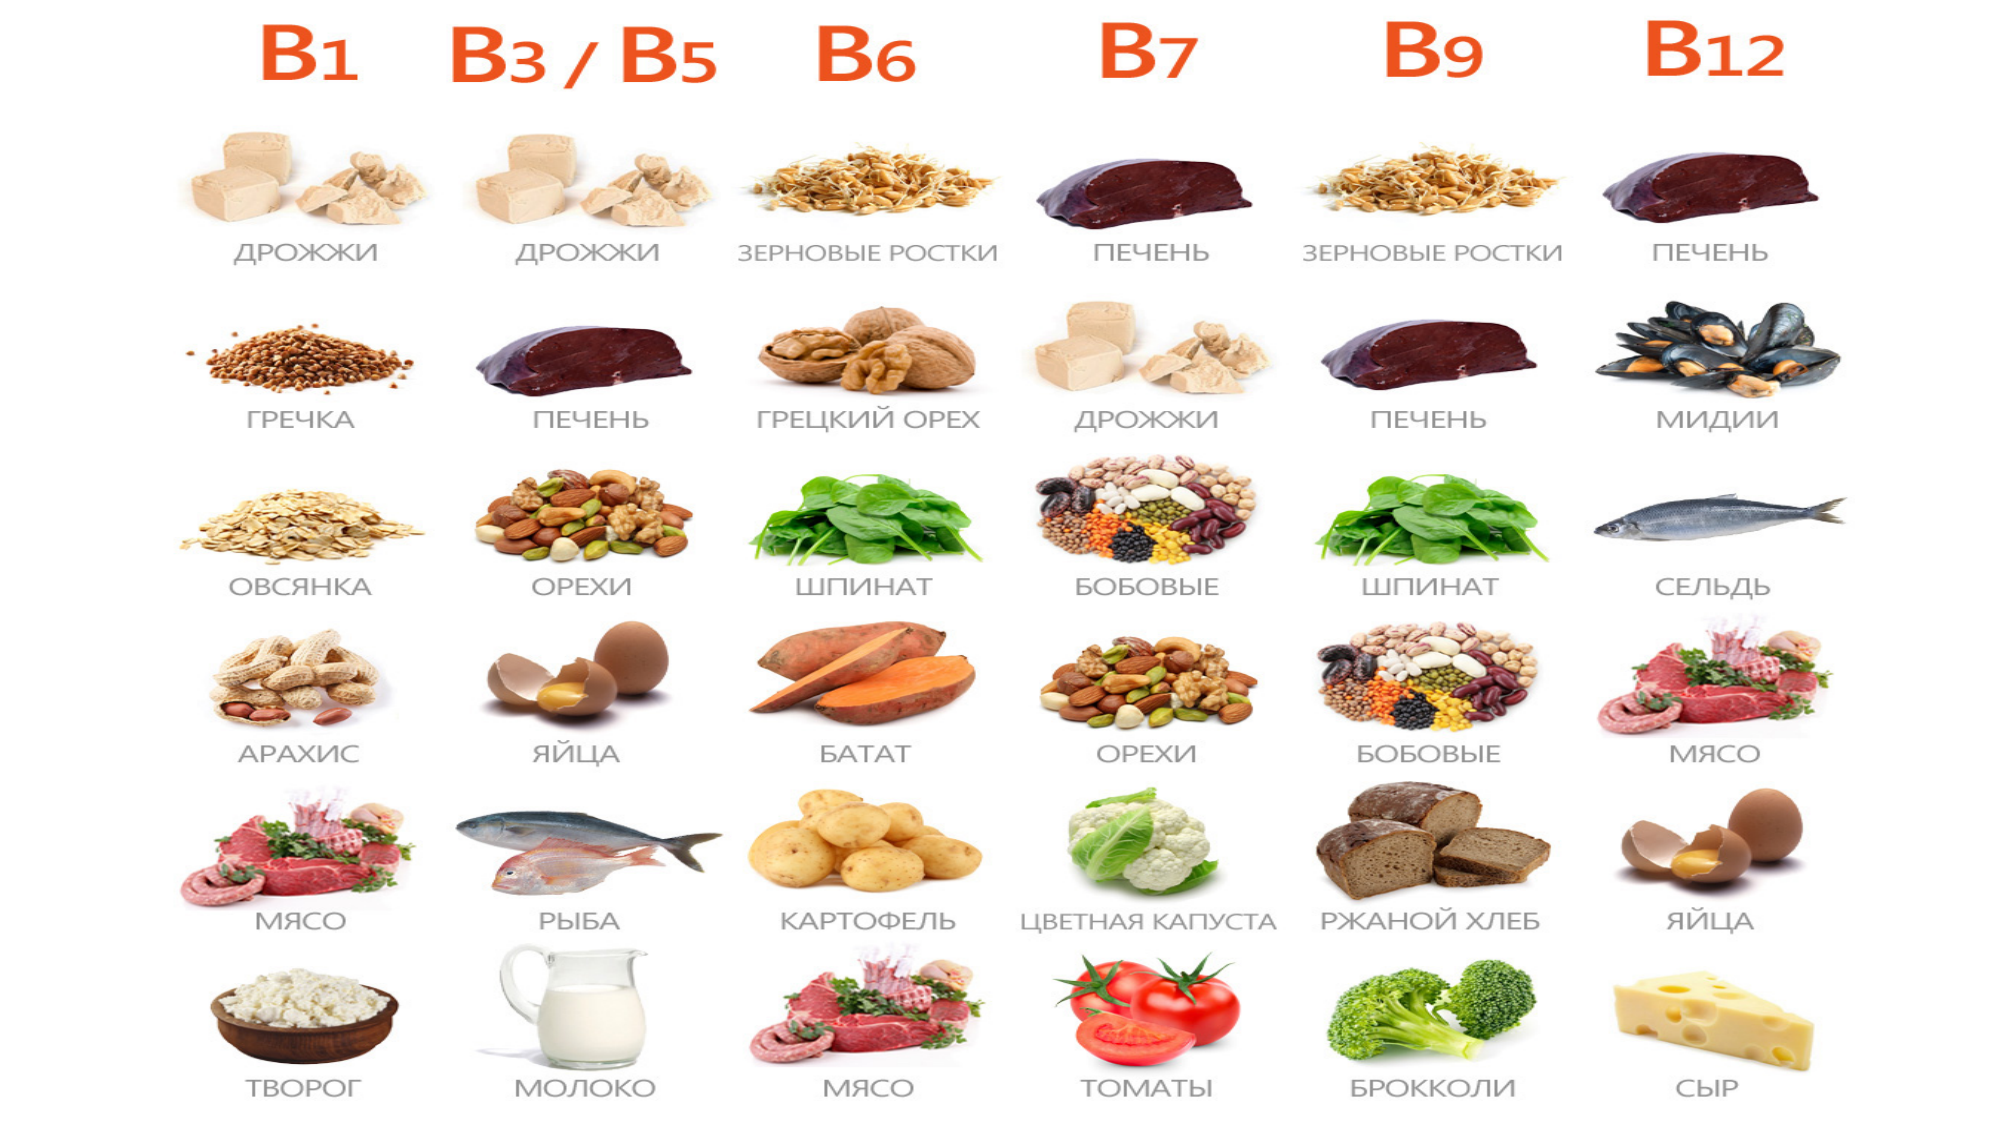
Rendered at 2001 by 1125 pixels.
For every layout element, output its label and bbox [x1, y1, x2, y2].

picture [162, 0, 1855, 1125]
